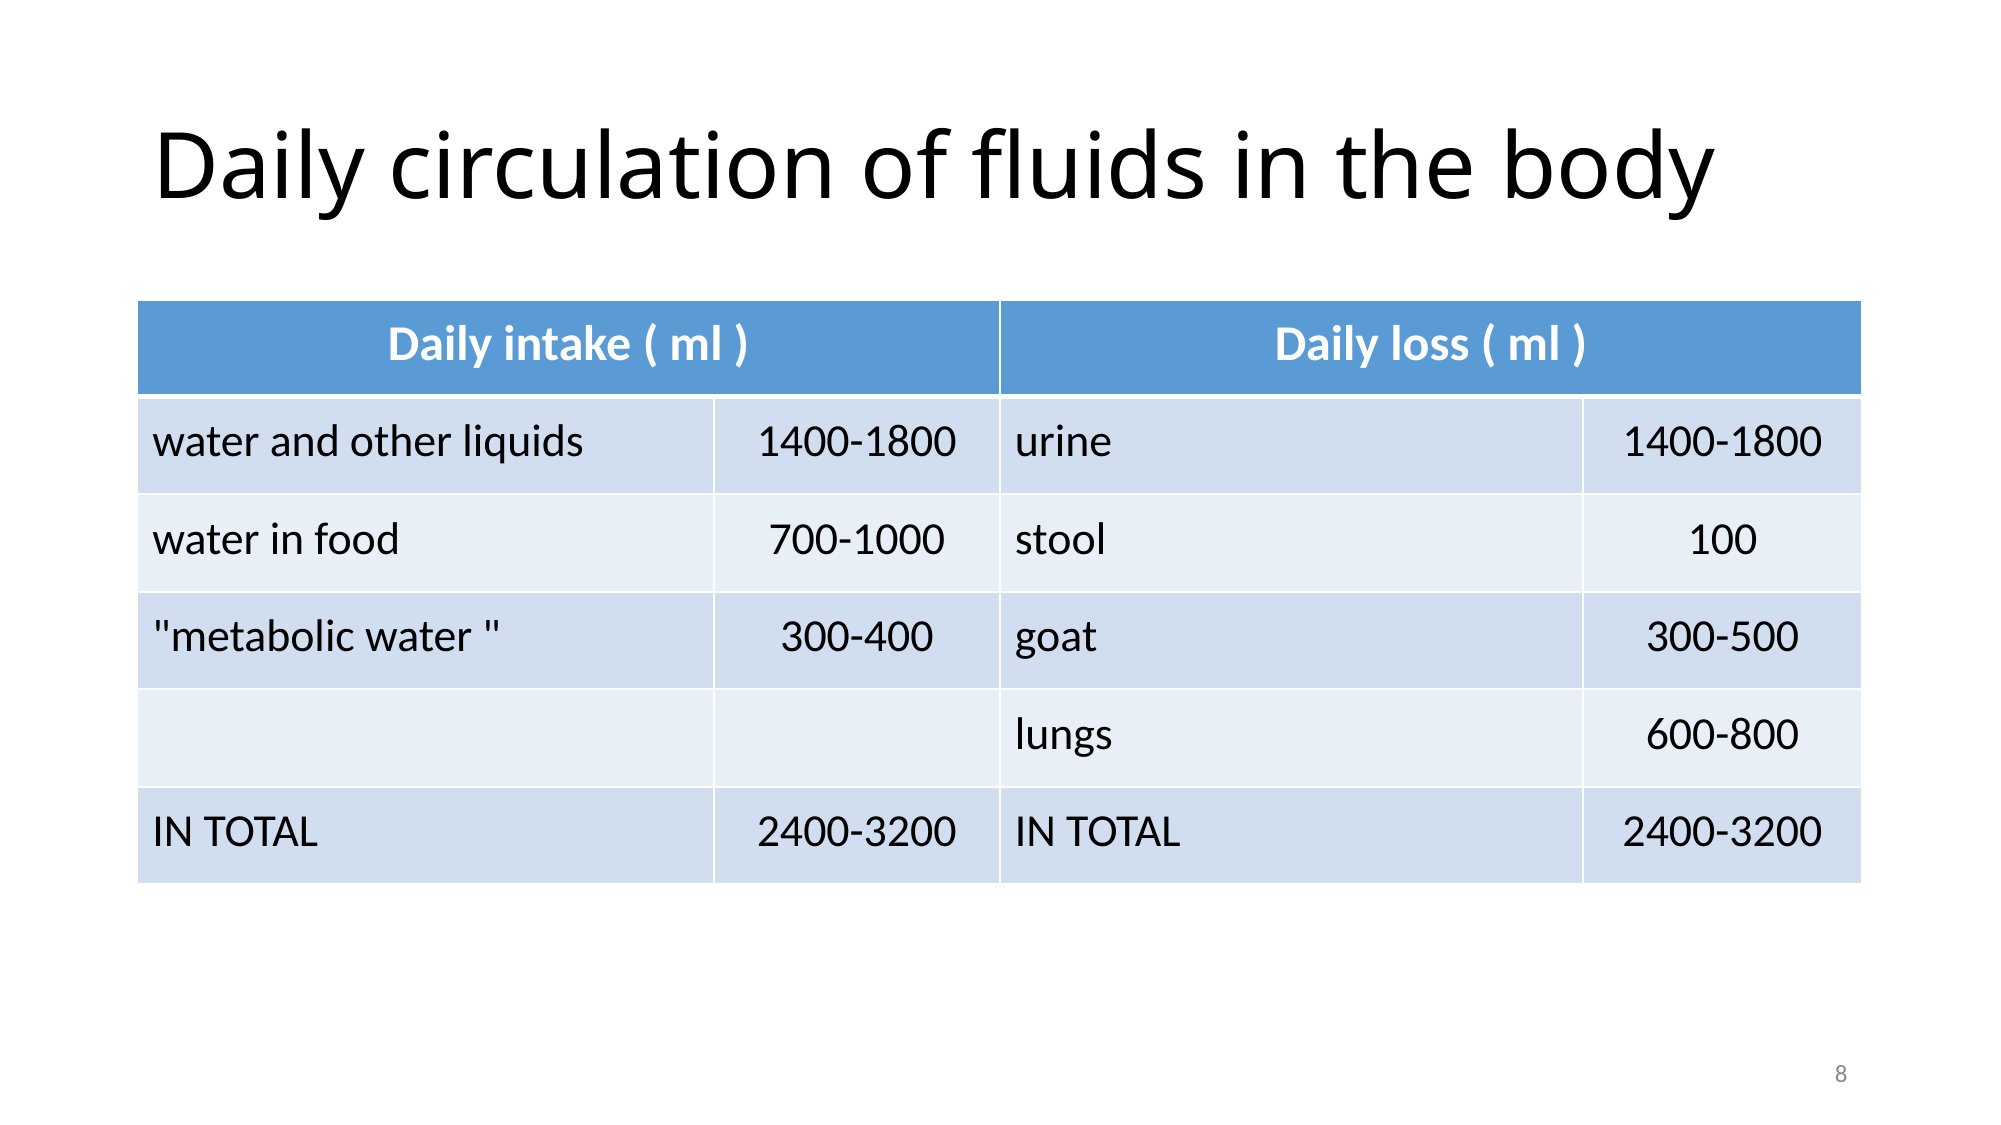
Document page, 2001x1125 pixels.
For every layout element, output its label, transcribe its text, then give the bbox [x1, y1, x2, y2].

table_cell [715, 690, 999, 786]
table_cell 300-400 [715, 593, 999, 688]
table_cell 700-1000 [715, 495, 999, 591]
table_cell 300-500 [1584, 593, 1861, 688]
table_cell urine [1001, 399, 1582, 493]
table_cell 1400-1800 [1584, 399, 1861, 493]
table_cell 2400-3200 [715, 788, 999, 883]
table_cell water in food [138, 495, 713, 591]
table_cell IN TOTAL [1001, 788, 1582, 883]
table_header Daily intake ( ml ) [138, 301, 999, 394]
table_cell 1400-1800 [715, 399, 999, 493]
table_cell IN TOTAL [138, 788, 713, 883]
table_cell lungs [1001, 690, 1582, 786]
table_cell 2400-3200 [1584, 788, 1861, 883]
table_cell goat [1001, 593, 1582, 688]
table_cell 600-800 [1584, 690, 1861, 786]
table_cell 100 [1584, 495, 1861, 591]
table_cell "metabolic water " [138, 593, 713, 688]
table_cell stool [1001, 495, 1582, 591]
table_cell [138, 690, 713, 786]
title Daily circulation of fluids in the body [137, 59, 1863, 278]
table_header Daily loss ( ml ) [1001, 301, 1861, 394]
table_cell water and other liquids [138, 399, 713, 493]
slide_number 8 [1412, 1042, 1863, 1103]
